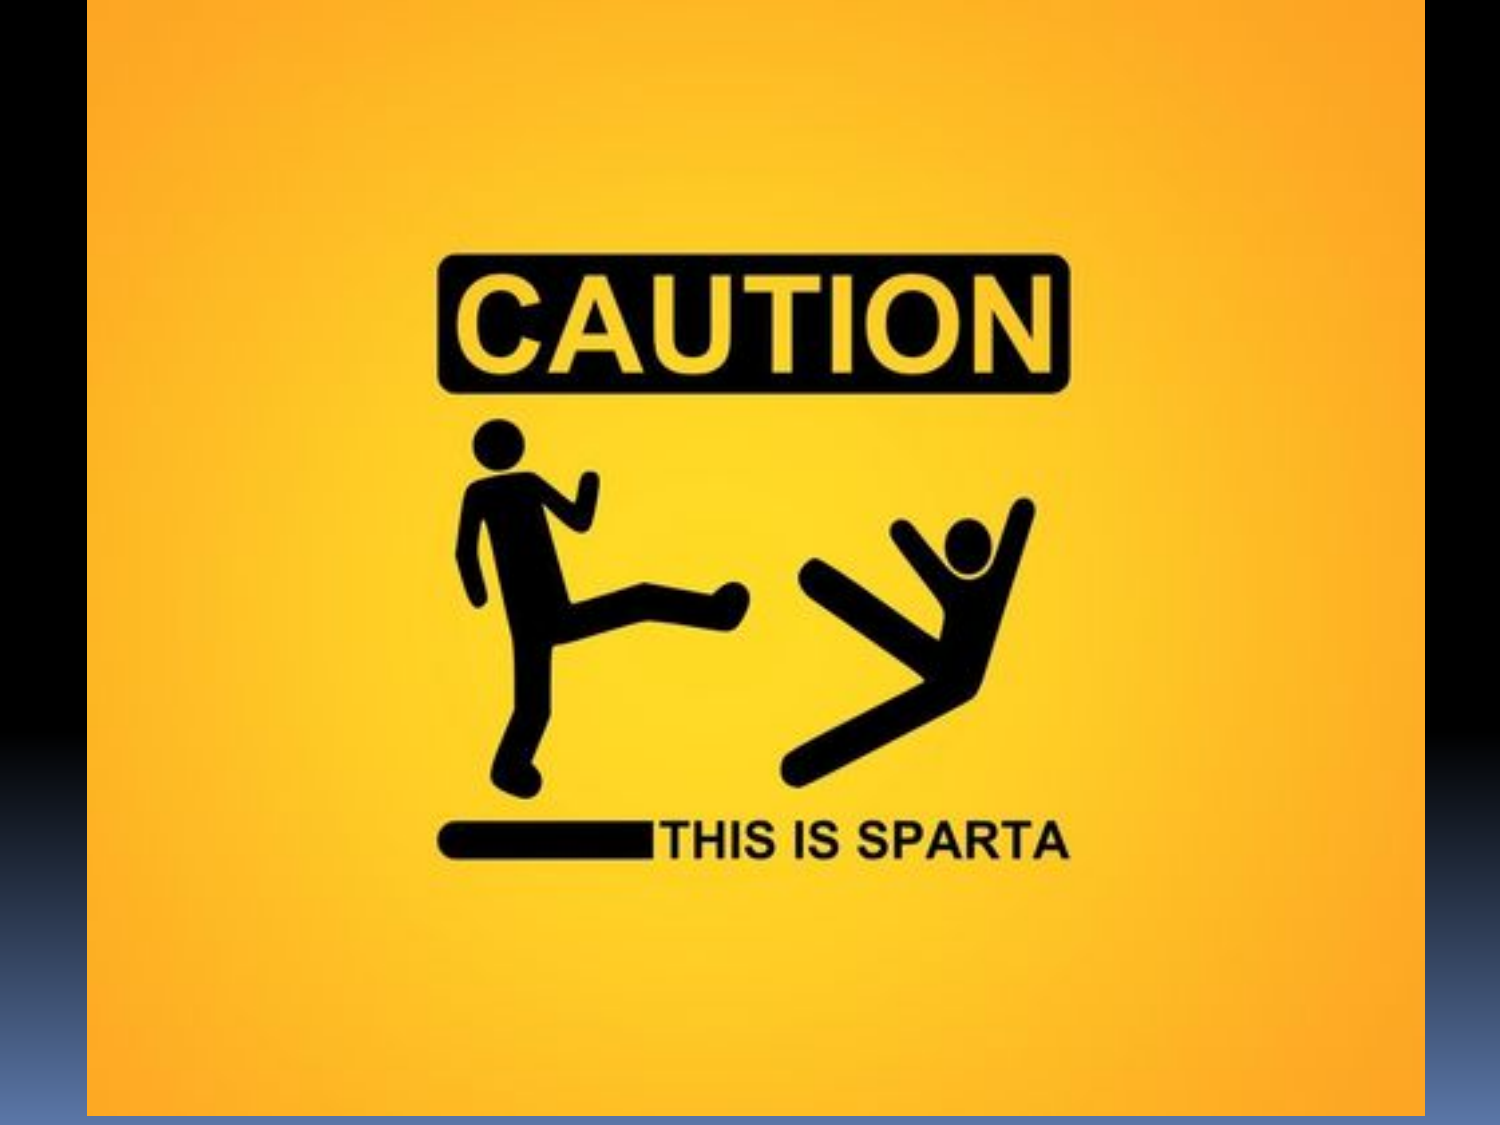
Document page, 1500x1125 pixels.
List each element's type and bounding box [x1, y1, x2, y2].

picture [86, 0, 1426, 1116]
